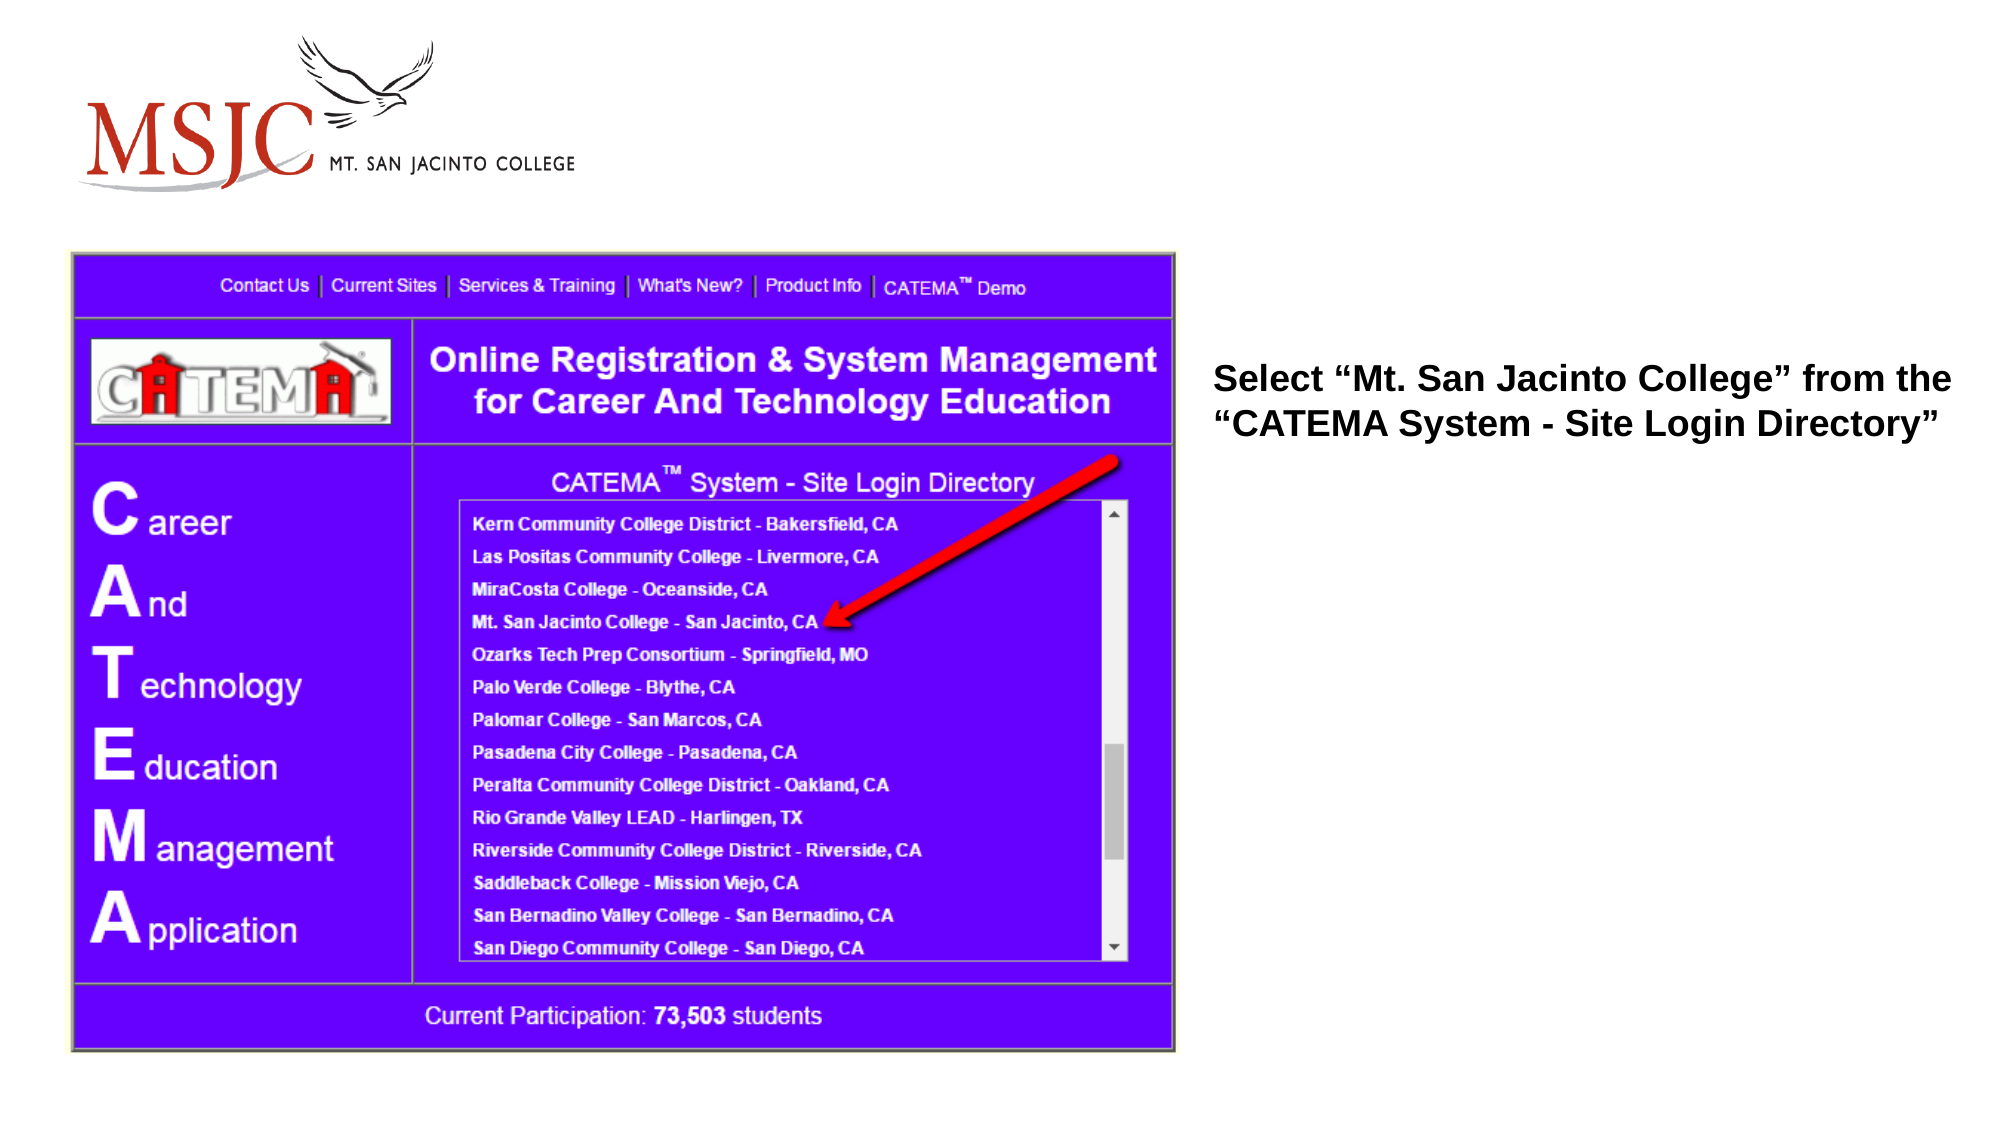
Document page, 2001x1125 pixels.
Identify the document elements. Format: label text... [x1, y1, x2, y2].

picture [77, 35, 576, 192]
picture [65, 249, 1180, 1054]
text_box Select “Mt. San Jacinto College” from the “CATEMA System - Site Login Directory” [1198, 346, 1983, 452]
